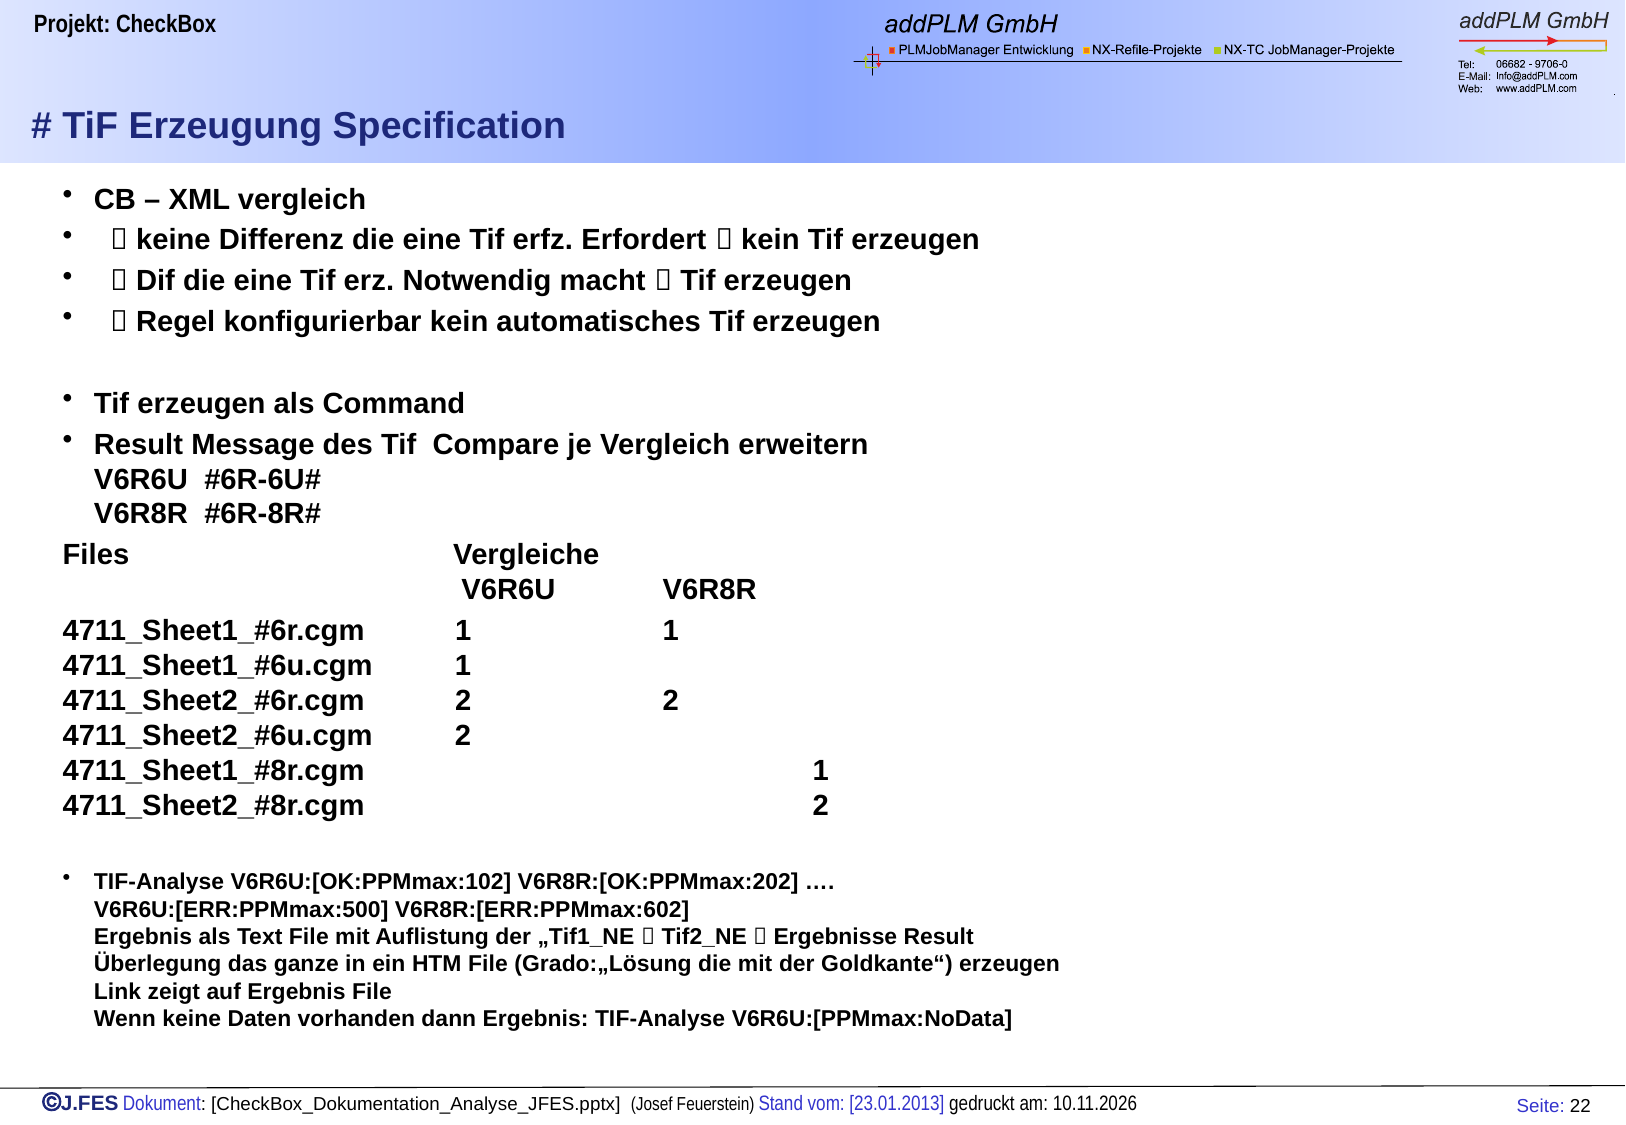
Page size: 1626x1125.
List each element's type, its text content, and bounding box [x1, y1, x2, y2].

list CB – XML vergleich  keine Differenz die eine Tif erfz. Erfordert  kein Tif erzeugen  Dif die eine Tif erz. Notwendig macht  Tif erzeugen  Regel konfigurierbar kein automatisches Tif erzeugen Tif erzeugen als Command Result Message des Tif Compare je Vergleich erweitern V6R6U #6R-6U# V6R8R #6R-8R# Files Vergleiche V6R6U V6R8R 4711_Sheet1_#6r.cgm 1 1 4711_Sheet1_#6u.cgm 1 4711_Sheet2_#6r.cgm 2 2 4711_Sheet2_#6u.cgm 2 4711_Sheet1_#8r.cgm 1 4711_Sheet2_#8r.cgm 2 TIF-Analyse V6R6U:[OK:PPMmax:102] V6R8R:[OK:PPMmax:202] …. V6R6U:[ERR:PPMmax:500] V6R8R:[ERR:PPMmax:602] Ergebnis als Text File mit Auflistung der „Tif1_NE  Tif2_NE  Ergebnisse Result Überlegung das ganze in ein HTM File (Grado:„Lösung die mit der Goldkante“) erzeugen Link zeigt auf Ergebnis File Wenn keine Daten vorhanden dann Ergebnis: TIF-Analyse V6R6U:[PPMmax:NoData] [47, 172, 1511, 1075]
title # TiF Erzeugung Specification [30, 73, 1600, 148]
